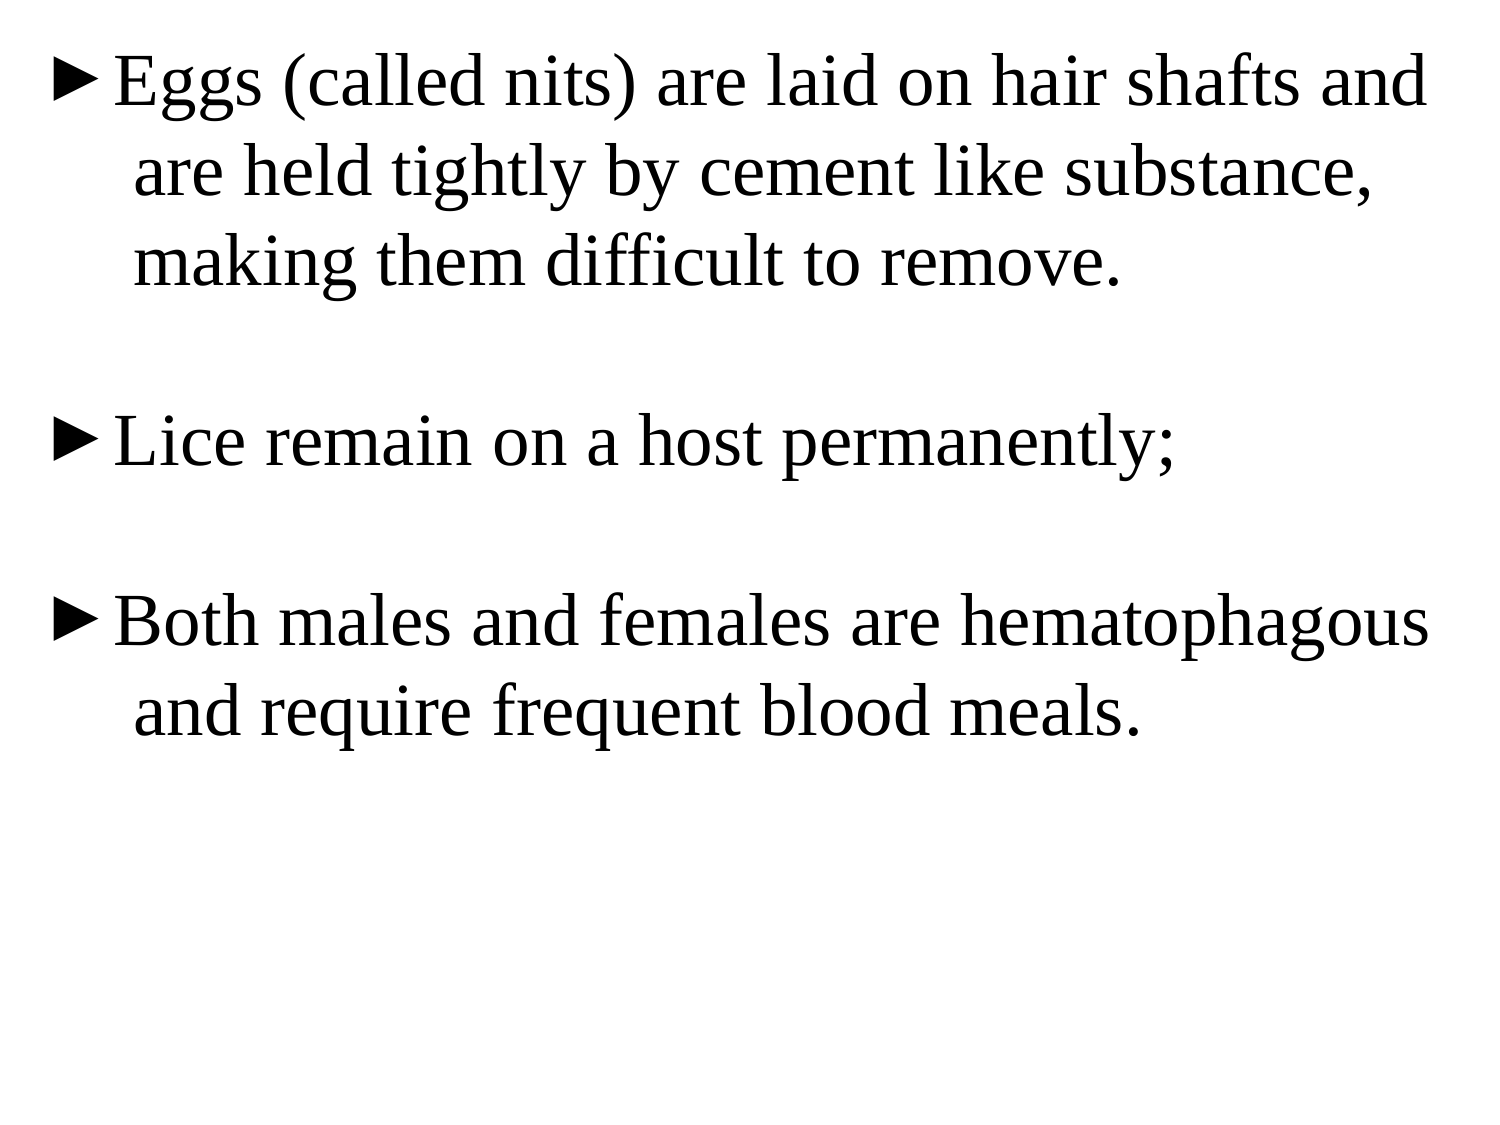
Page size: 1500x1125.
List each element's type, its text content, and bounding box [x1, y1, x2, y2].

text_box Eggs (called nits) are laid on hair shafts and are held tightly by cement like substance, making them difficult to remove. Lice remain on a host permanently; Both males and females are hematophagous and require frequent blood meals. [24, 22, 1500, 758]
